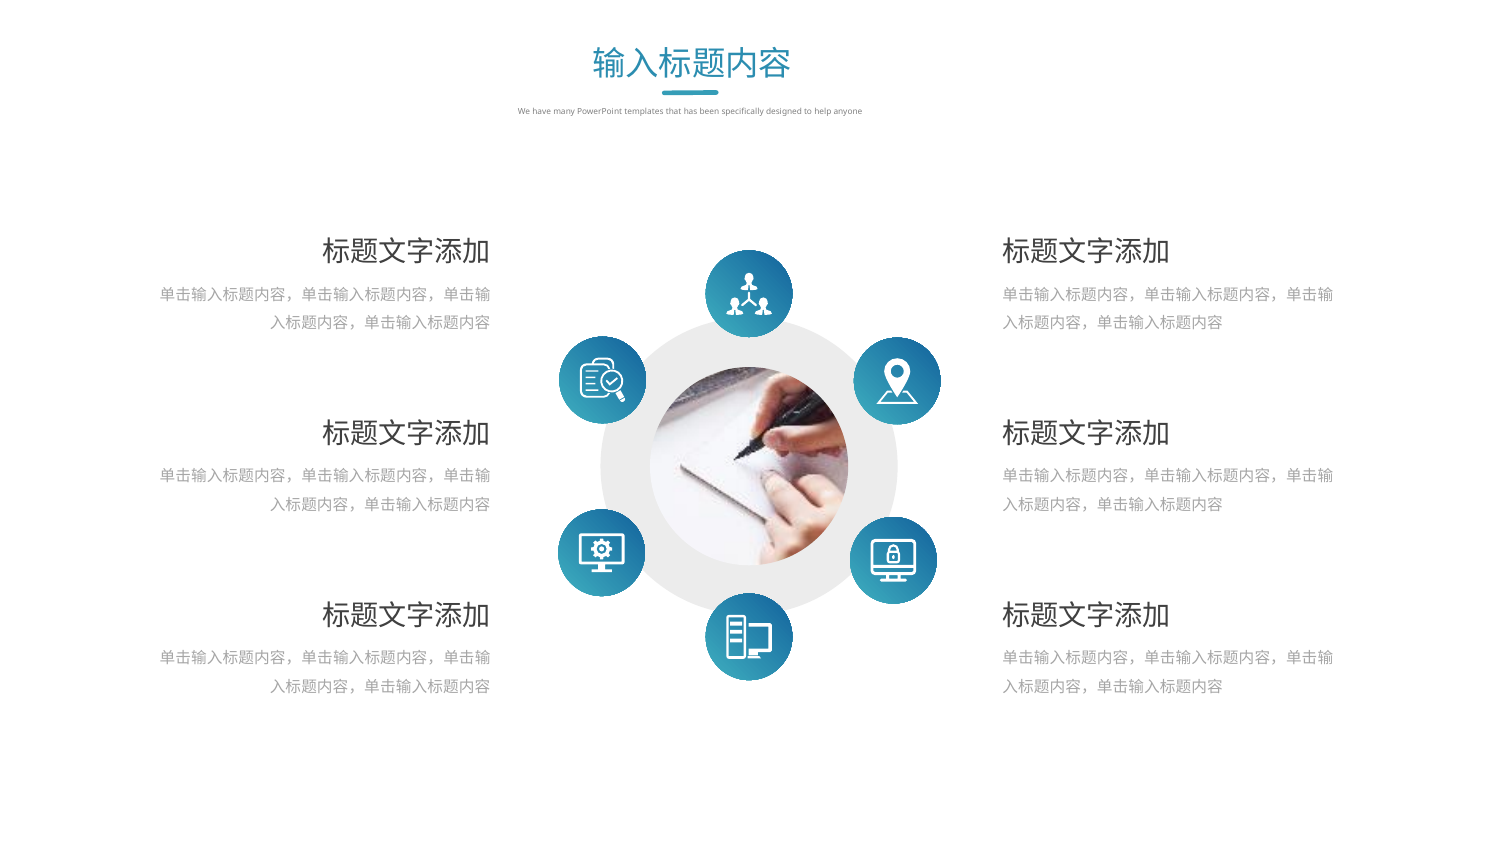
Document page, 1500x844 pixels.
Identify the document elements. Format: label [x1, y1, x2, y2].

text_box [987, 407, 1361, 520]
text_box [987, 589, 1361, 702]
text_box [987, 225, 1361, 338]
text_box [558, 250, 941, 681]
text_box [132, 589, 506, 702]
text_box [132, 407, 506, 520]
text_box [485, 34, 895, 124]
text_box [132, 225, 506, 338]
